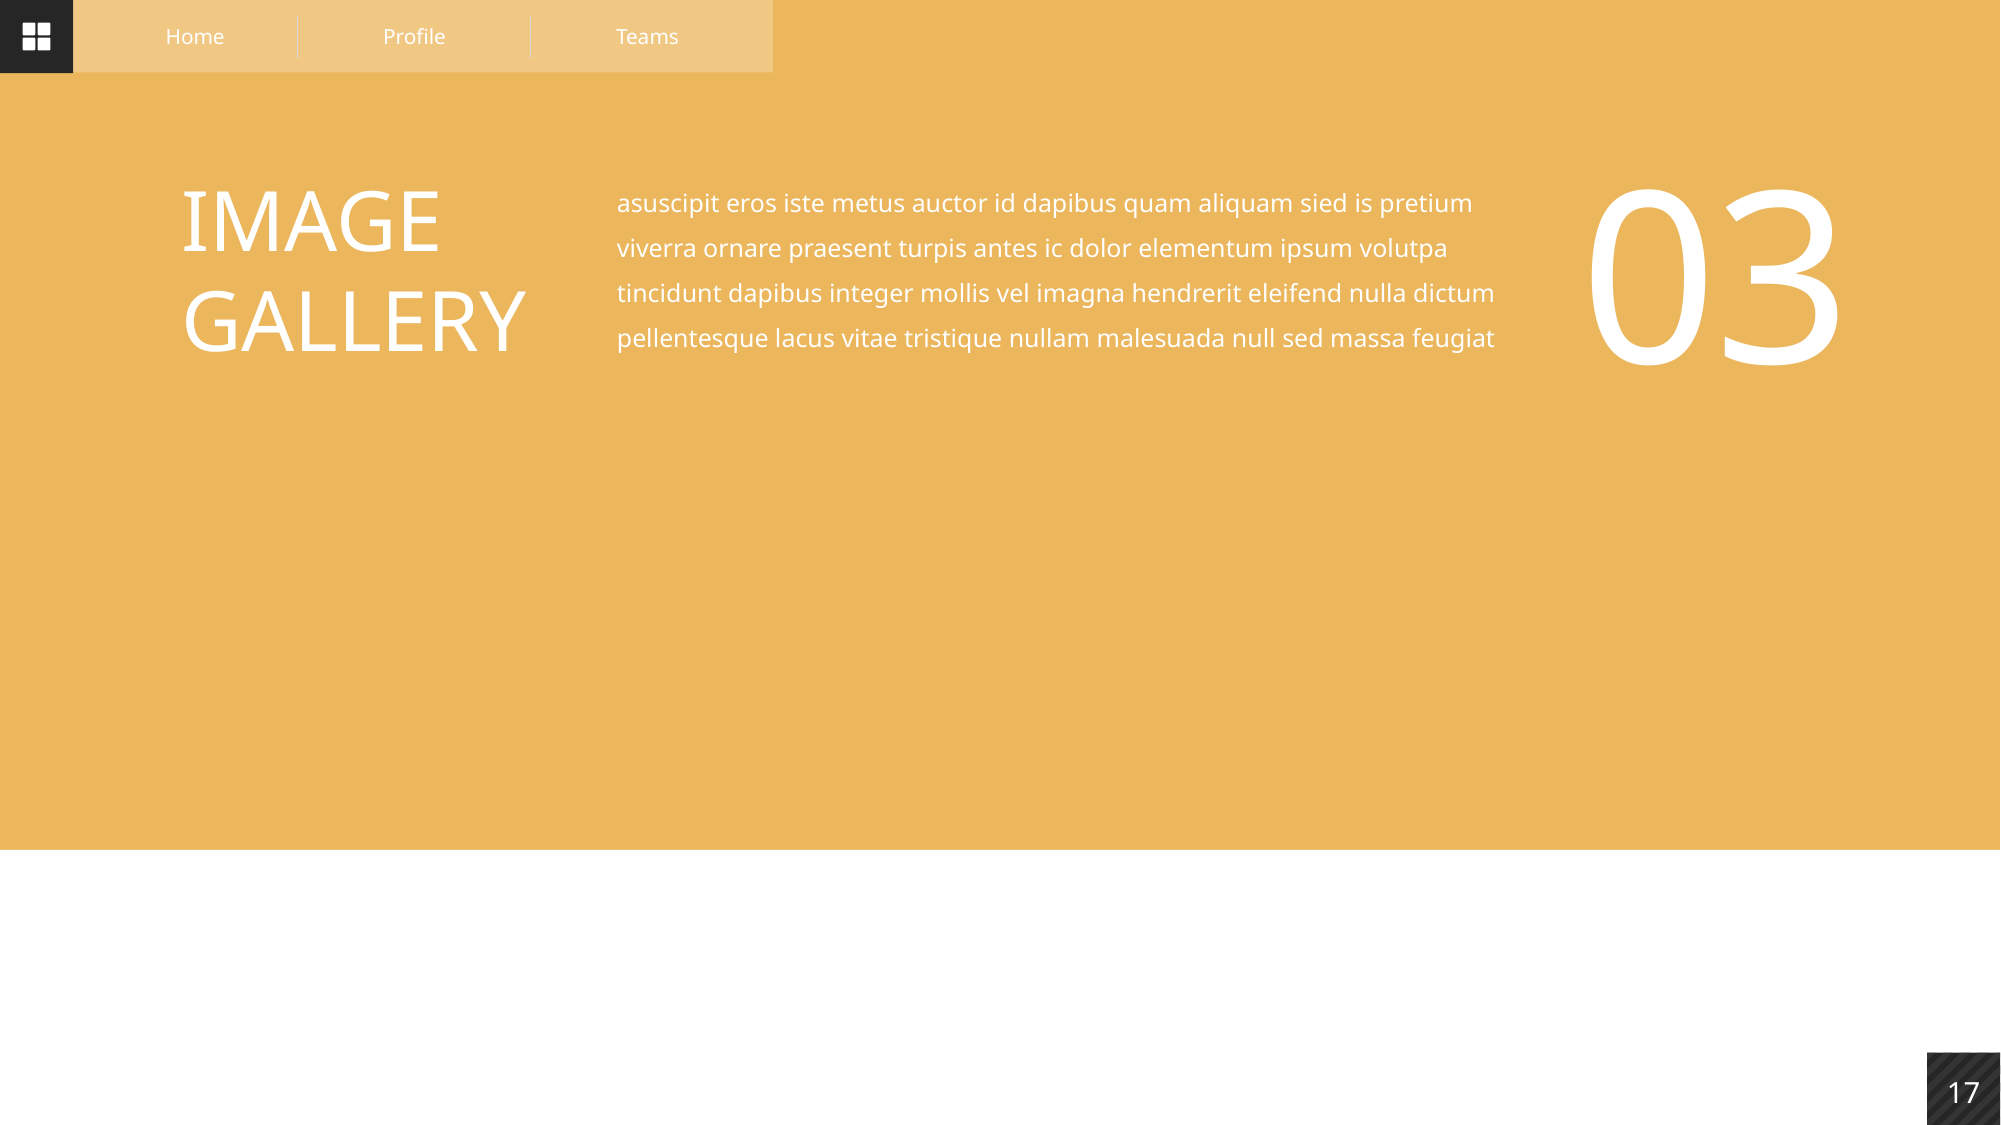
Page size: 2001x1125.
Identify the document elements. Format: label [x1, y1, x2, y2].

text_box [0, 0, 2001, 1125]
